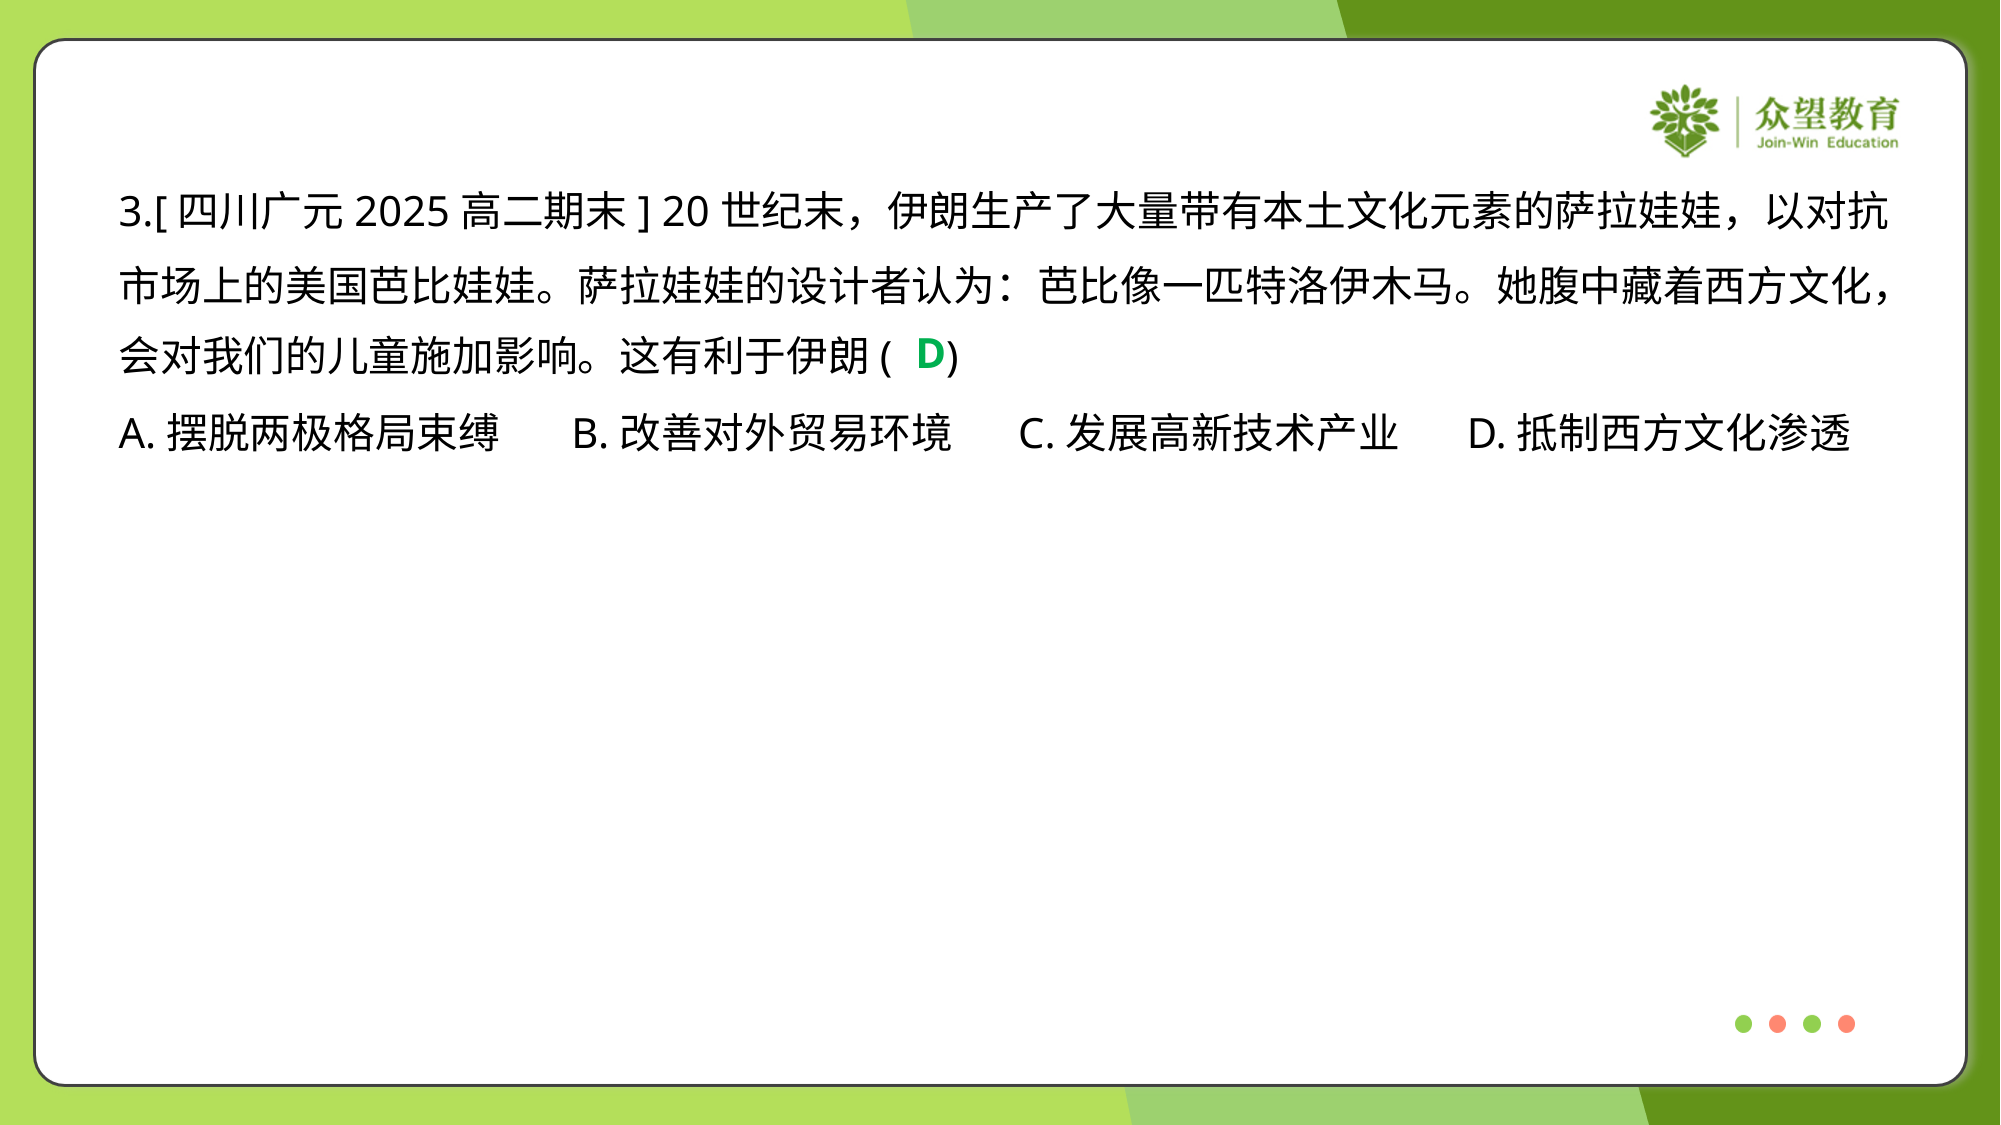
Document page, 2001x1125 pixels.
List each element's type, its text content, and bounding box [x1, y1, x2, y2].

picture [0, 0, 2000, 1125]
text_box A.摆脱两极格局束缚 B.改善对外贸易环境 C.发展高新技术产业 D.抵制西方文化渗透 [118, 381, 1883, 449]
text_box 3.[四川广元2025高二期末] 20世纪末，伊朗生产了大量带有本土文化元素的萨拉娃娃，以对抗 市场上的美国芭比娃娃。萨拉娃娃的设计者认为：芭比像一匹特洛伊木马。她腹中藏着西方文化， 会对我们的儿童施加影响。这有利于伊朗( ) [118, 159, 1883, 373]
text_box D [899, 306, 963, 371]
